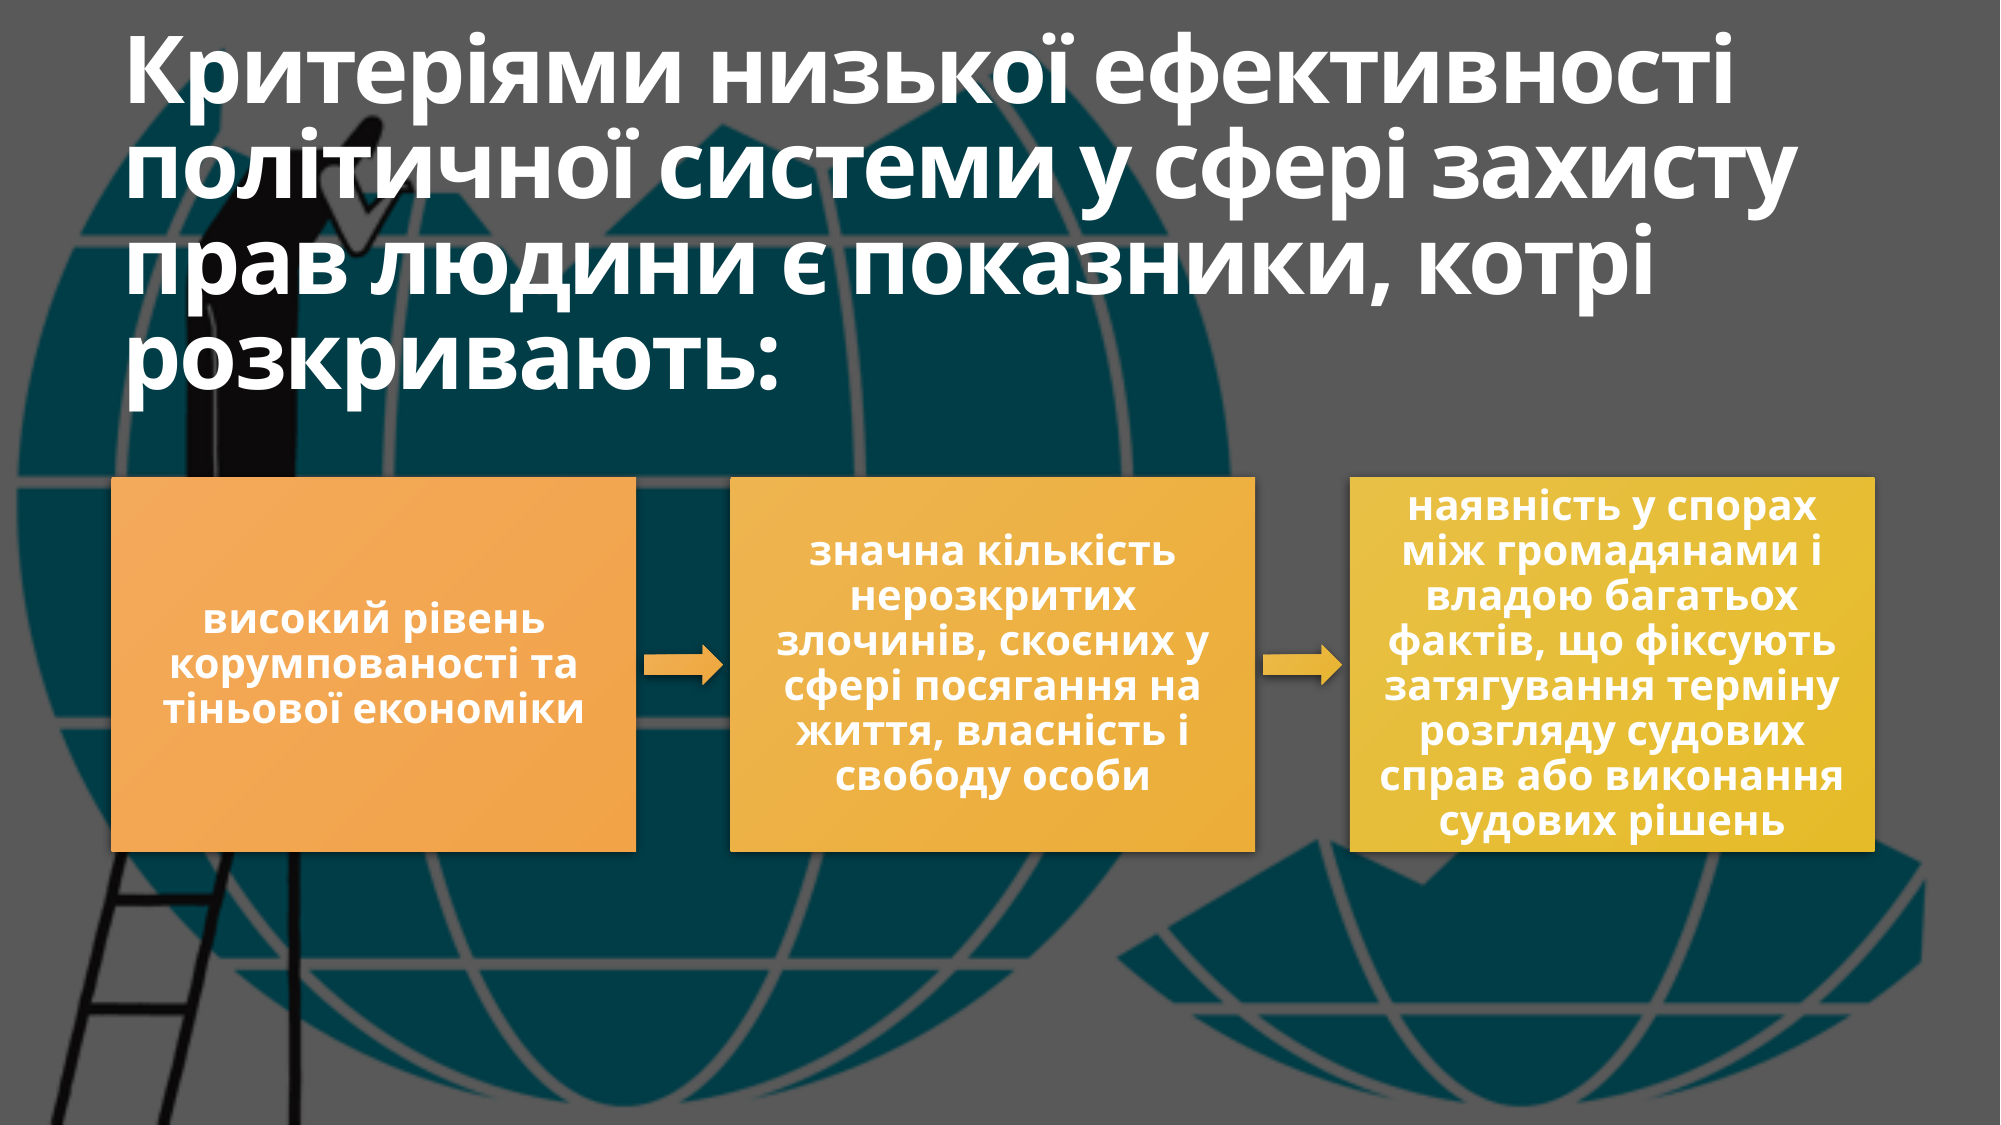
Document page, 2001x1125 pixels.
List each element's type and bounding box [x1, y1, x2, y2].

list [110, 329, 1876, 1000]
picture [0, 0, 2000, 1125]
